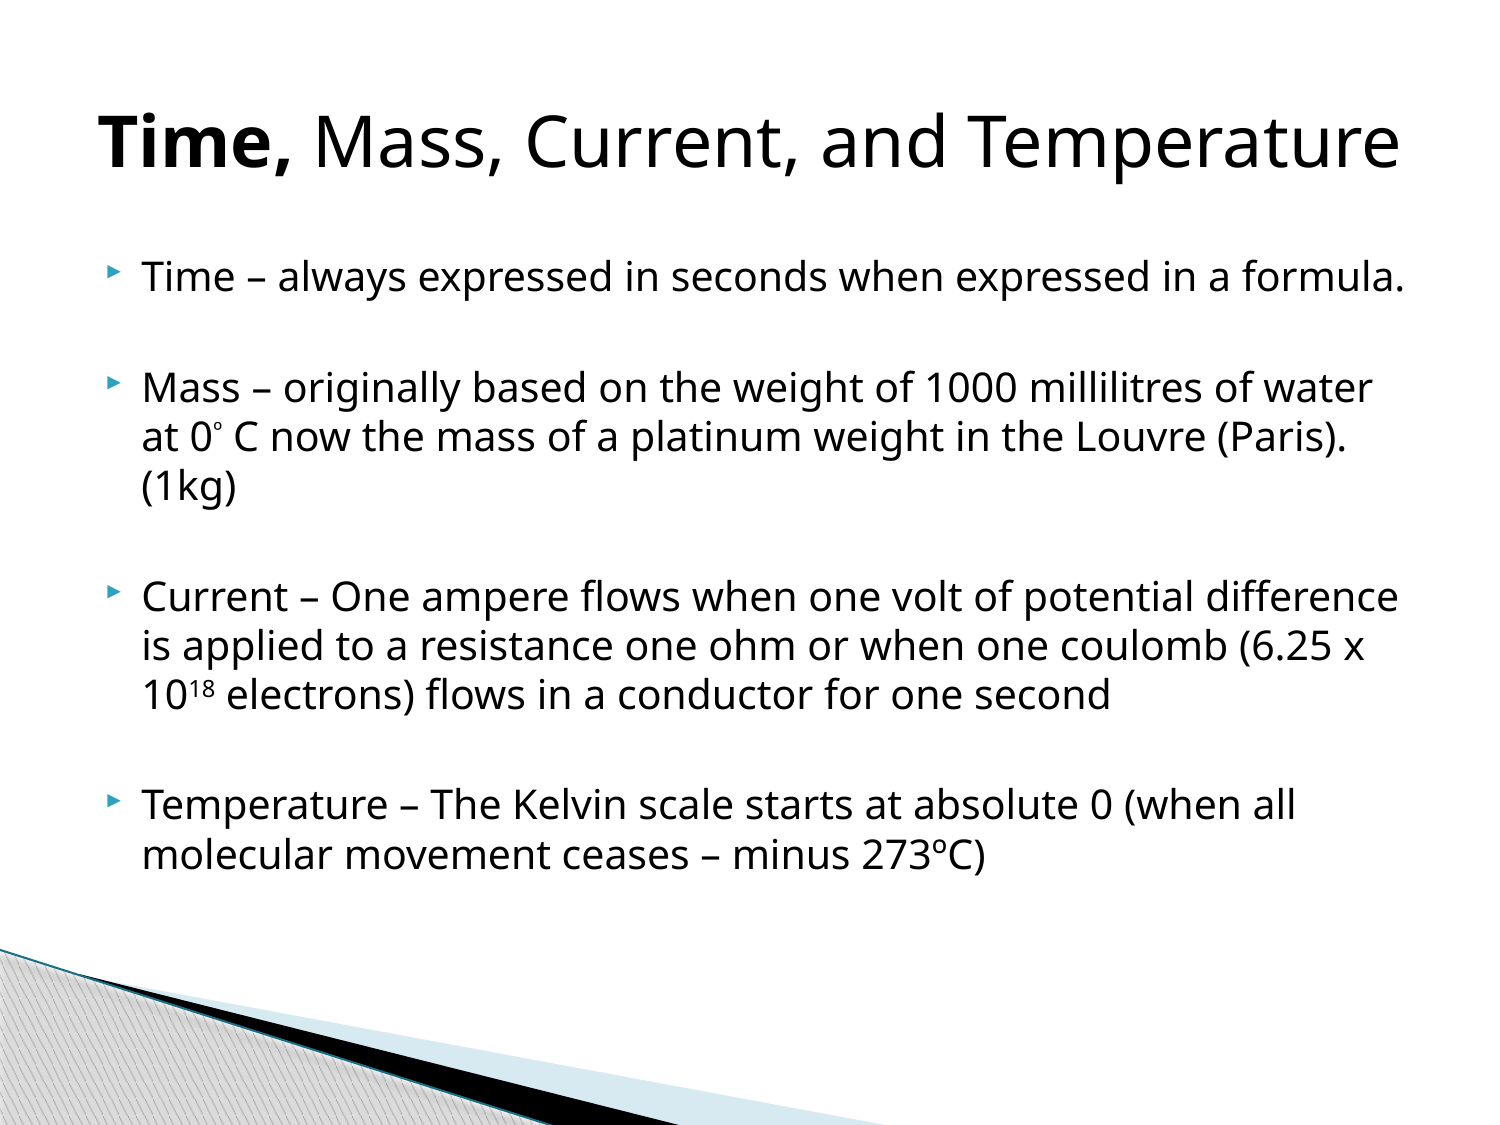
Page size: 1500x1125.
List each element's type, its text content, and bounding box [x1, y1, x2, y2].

list Time – always expressed in seconds when expressed in a formula. Mass – originally based on the weight of 1000 millilitres of water at 0º C now the mass of a platinum weight in the Louvre (Paris). (1kg) Current – One ampere flows when one volt of potential difference is applied to a resistance one ohm or when one coulomb (6.25 x 1018 electrons) flows in a conductor for one second Temperature – The Kelvin scale starts at absolute 0 (when all molecular movement ceases – minus 273ºC) [75, 243, 1425, 986]
title Time, Mass, Current, and Temperature [75, 45, 1425, 233]
